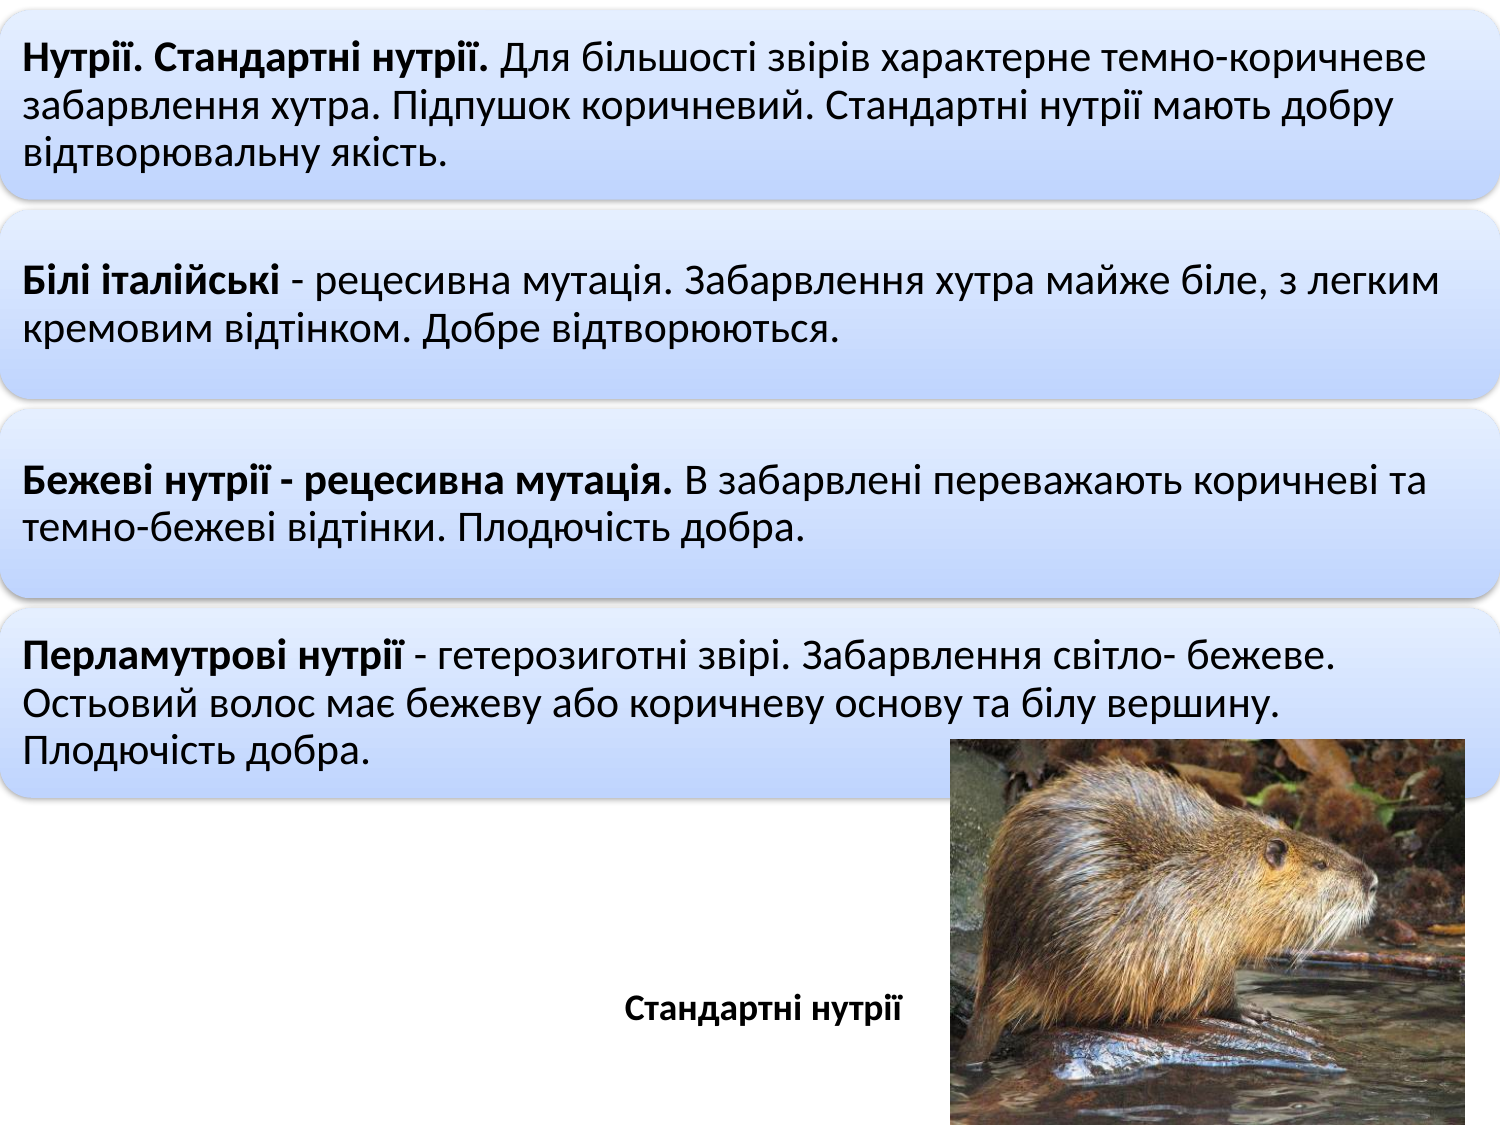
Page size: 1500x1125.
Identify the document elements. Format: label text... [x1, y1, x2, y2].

text_box Стандартні нутрії [610, 975, 918, 1036]
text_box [0, 0, 1500, 809]
picture [950, 739, 1465, 1125]
